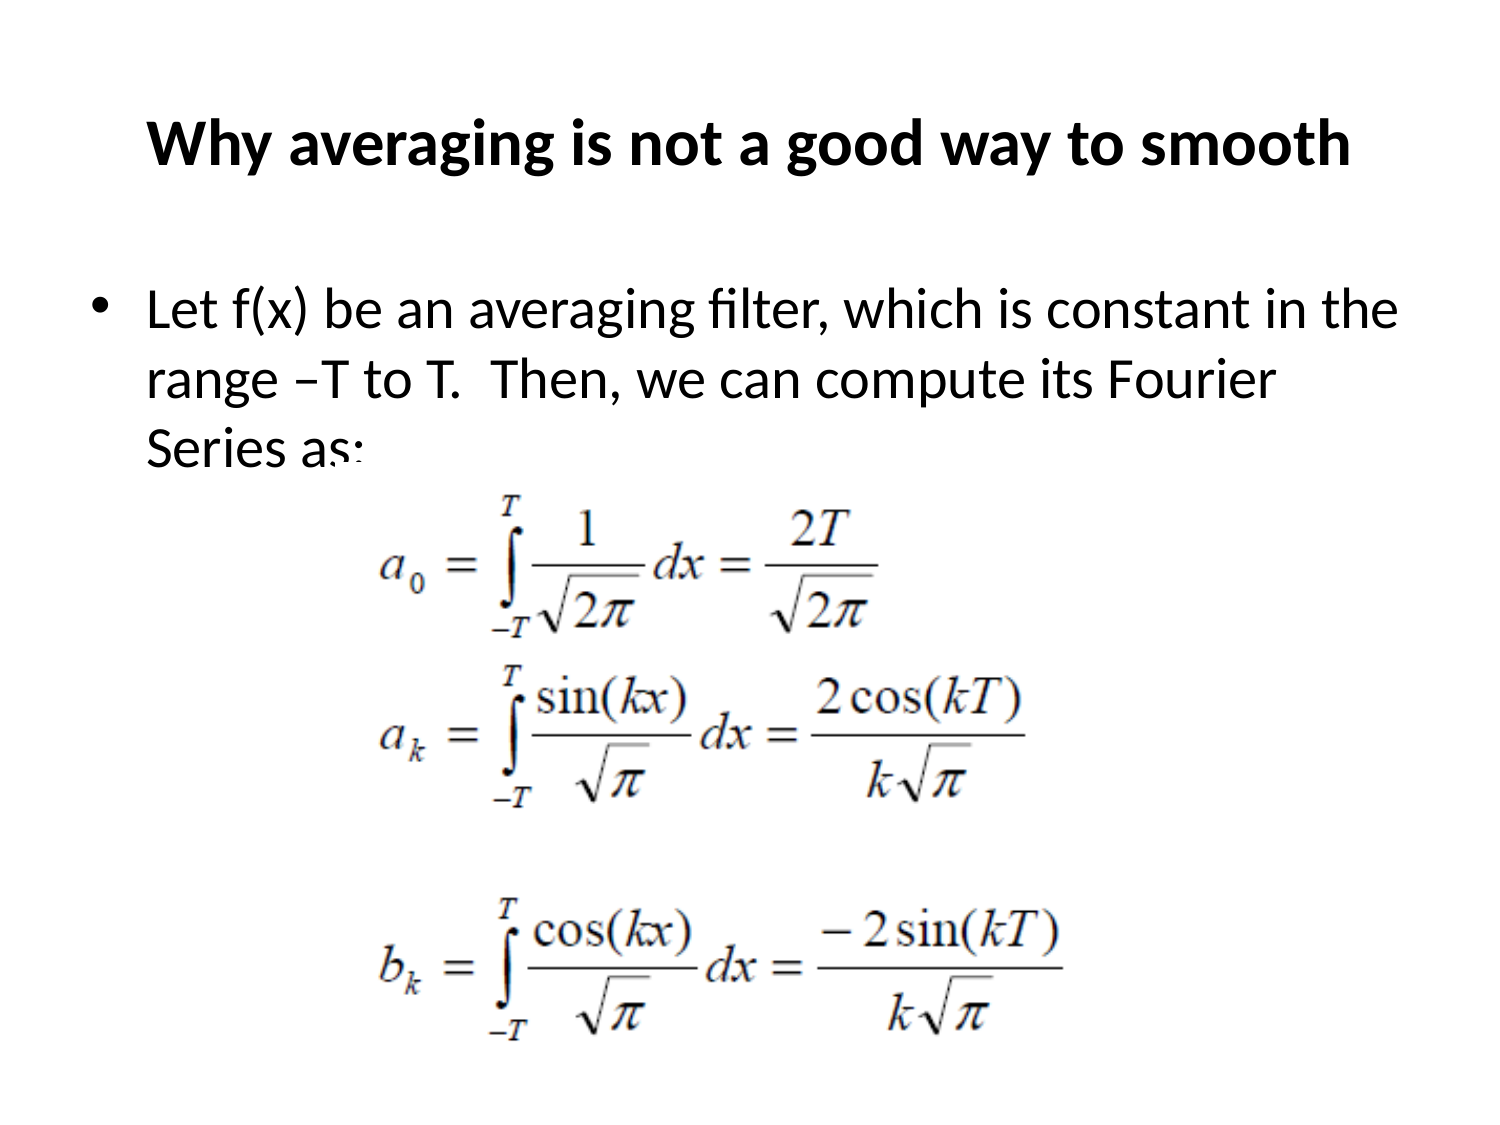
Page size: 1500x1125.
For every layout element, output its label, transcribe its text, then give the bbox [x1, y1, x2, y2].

title Why averaging is not a good way to smooth [75, 45, 1425, 233]
picture [334, 462, 1116, 1125]
list Let f(x) be an averaging filter, which is constant in the range –T to T. Then, we can compute its Fourier Series as: [75, 262, 1425, 1005]
